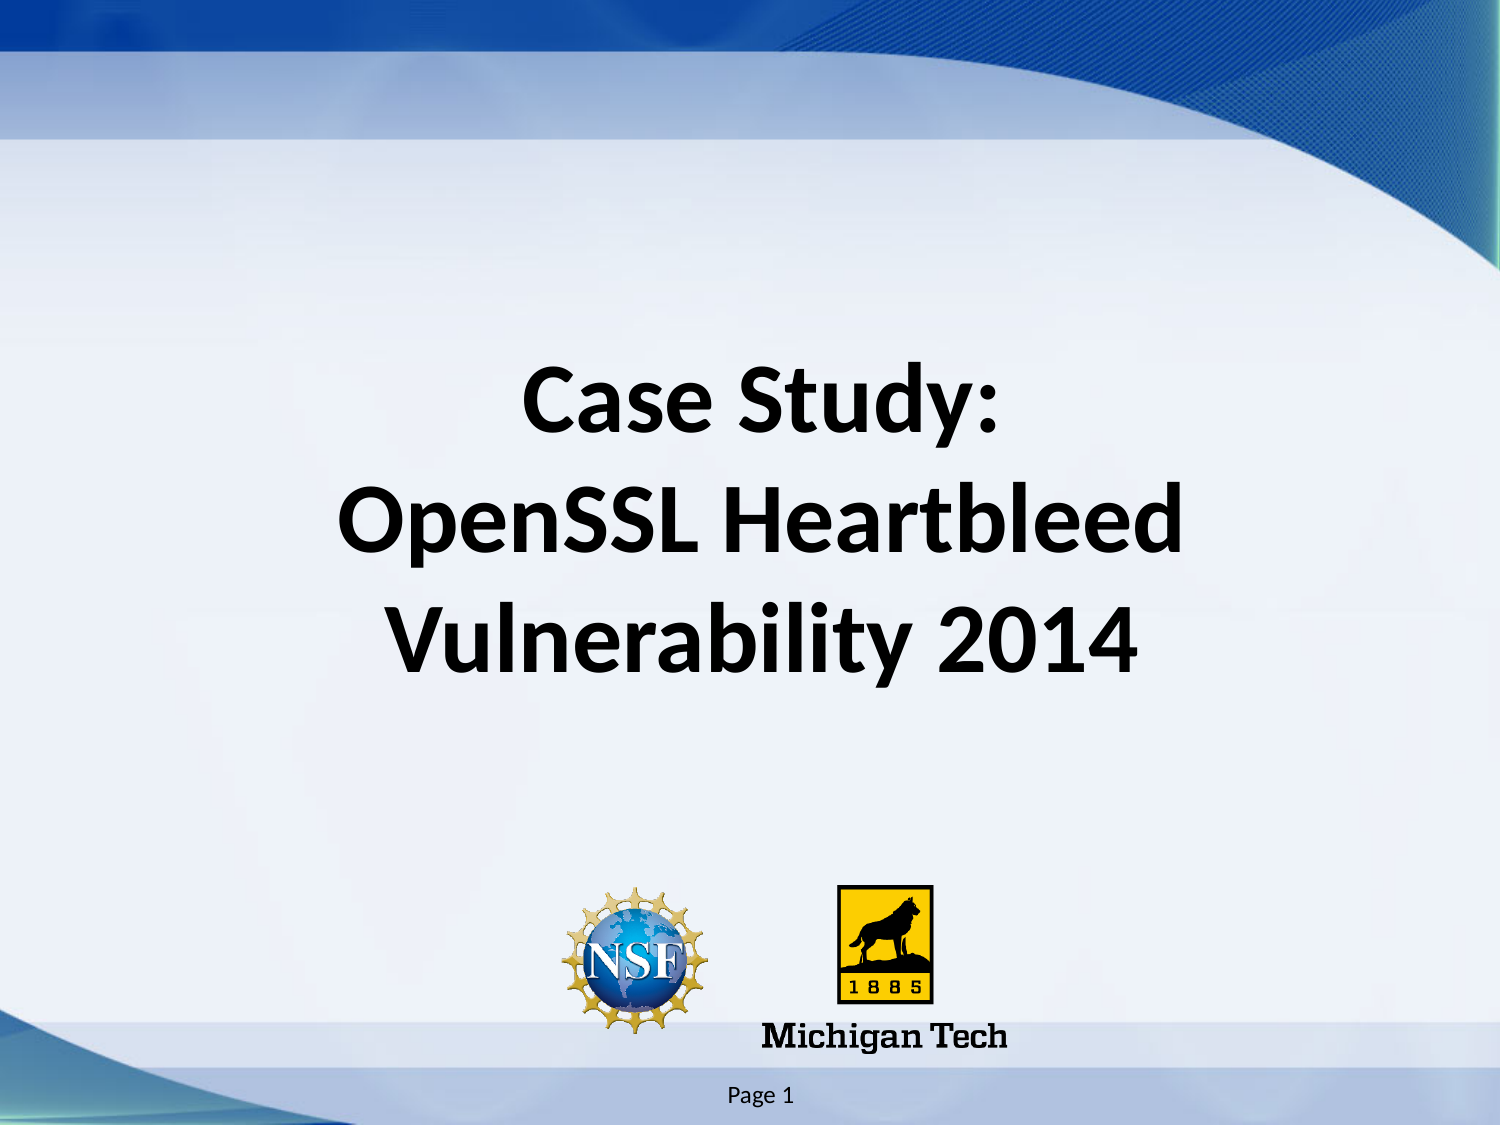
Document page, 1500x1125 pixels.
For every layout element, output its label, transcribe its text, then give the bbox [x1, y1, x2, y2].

picture [0, 0, 1500, 1125]
title Case Study: OpenSSL Heartbleed Vulnerability 2014 [125, 249, 1400, 776]
